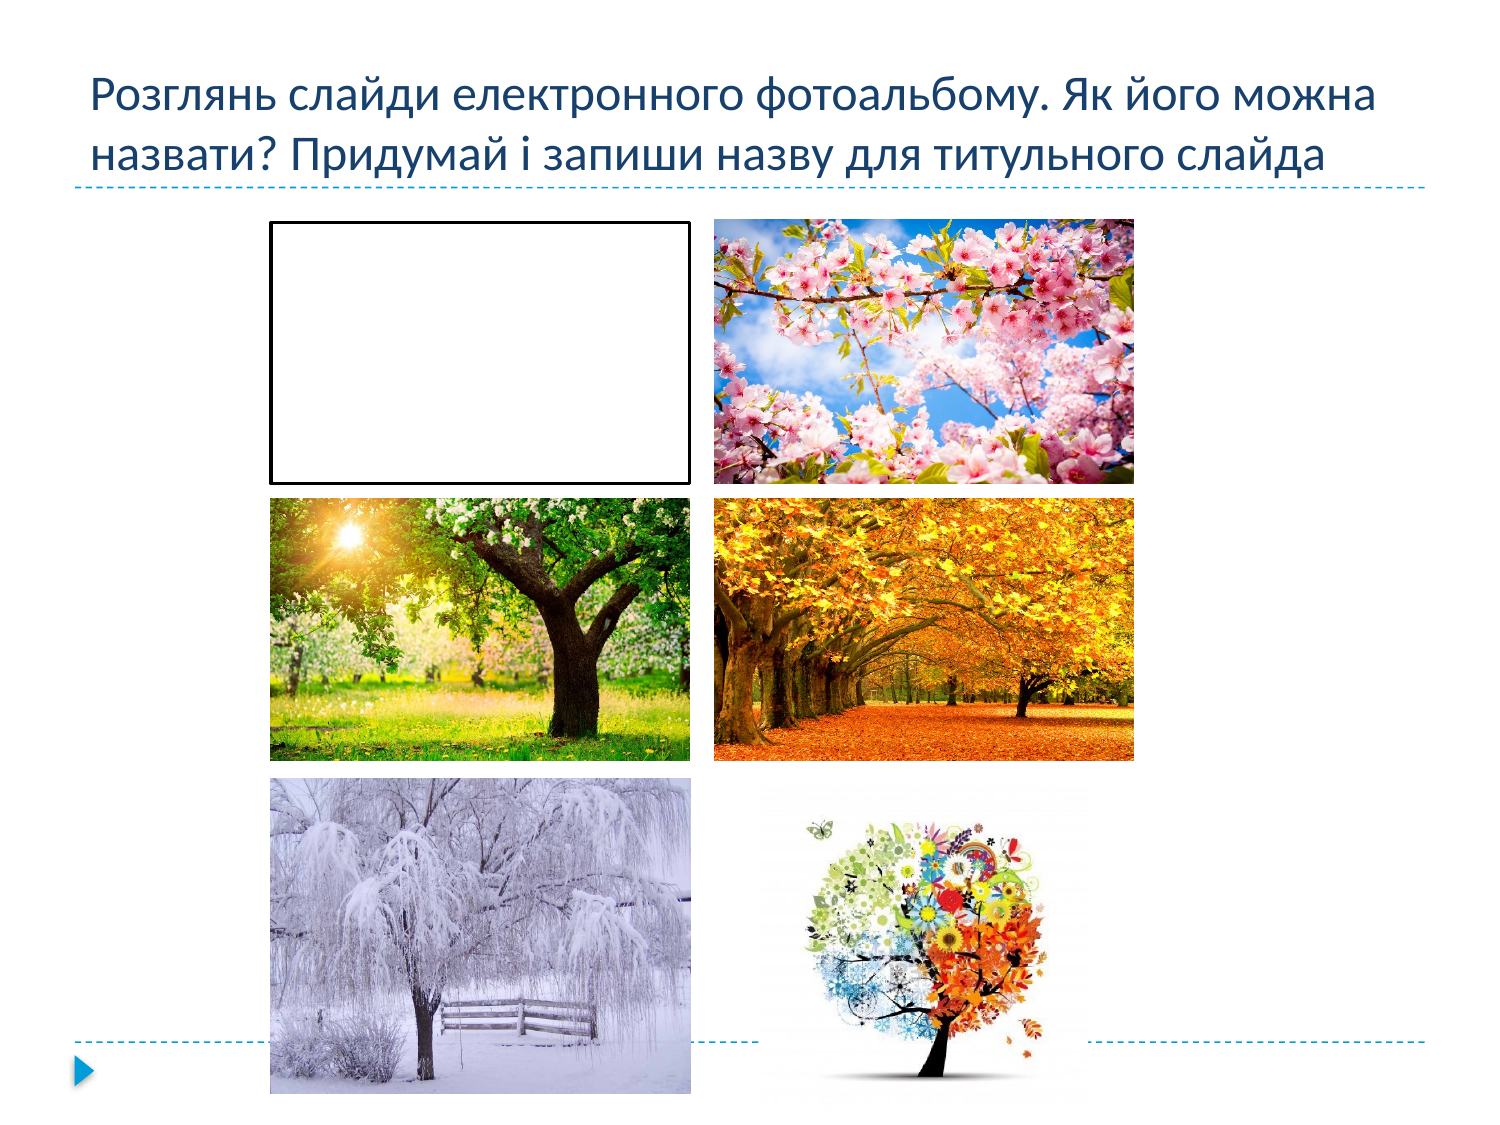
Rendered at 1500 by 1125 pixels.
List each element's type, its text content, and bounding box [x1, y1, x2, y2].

picture [270, 498, 690, 761]
picture [759, 781, 1088, 1110]
picture [270, 778, 691, 1094]
text_box [269, 221, 691, 485]
picture [714, 219, 1134, 485]
picture [714, 498, 1134, 761]
title Розглянь слайди електронного фотоальбому. Як його можна назвати? Придумай і запиши назву для титульного слайда [75, 24, 1425, 188]
